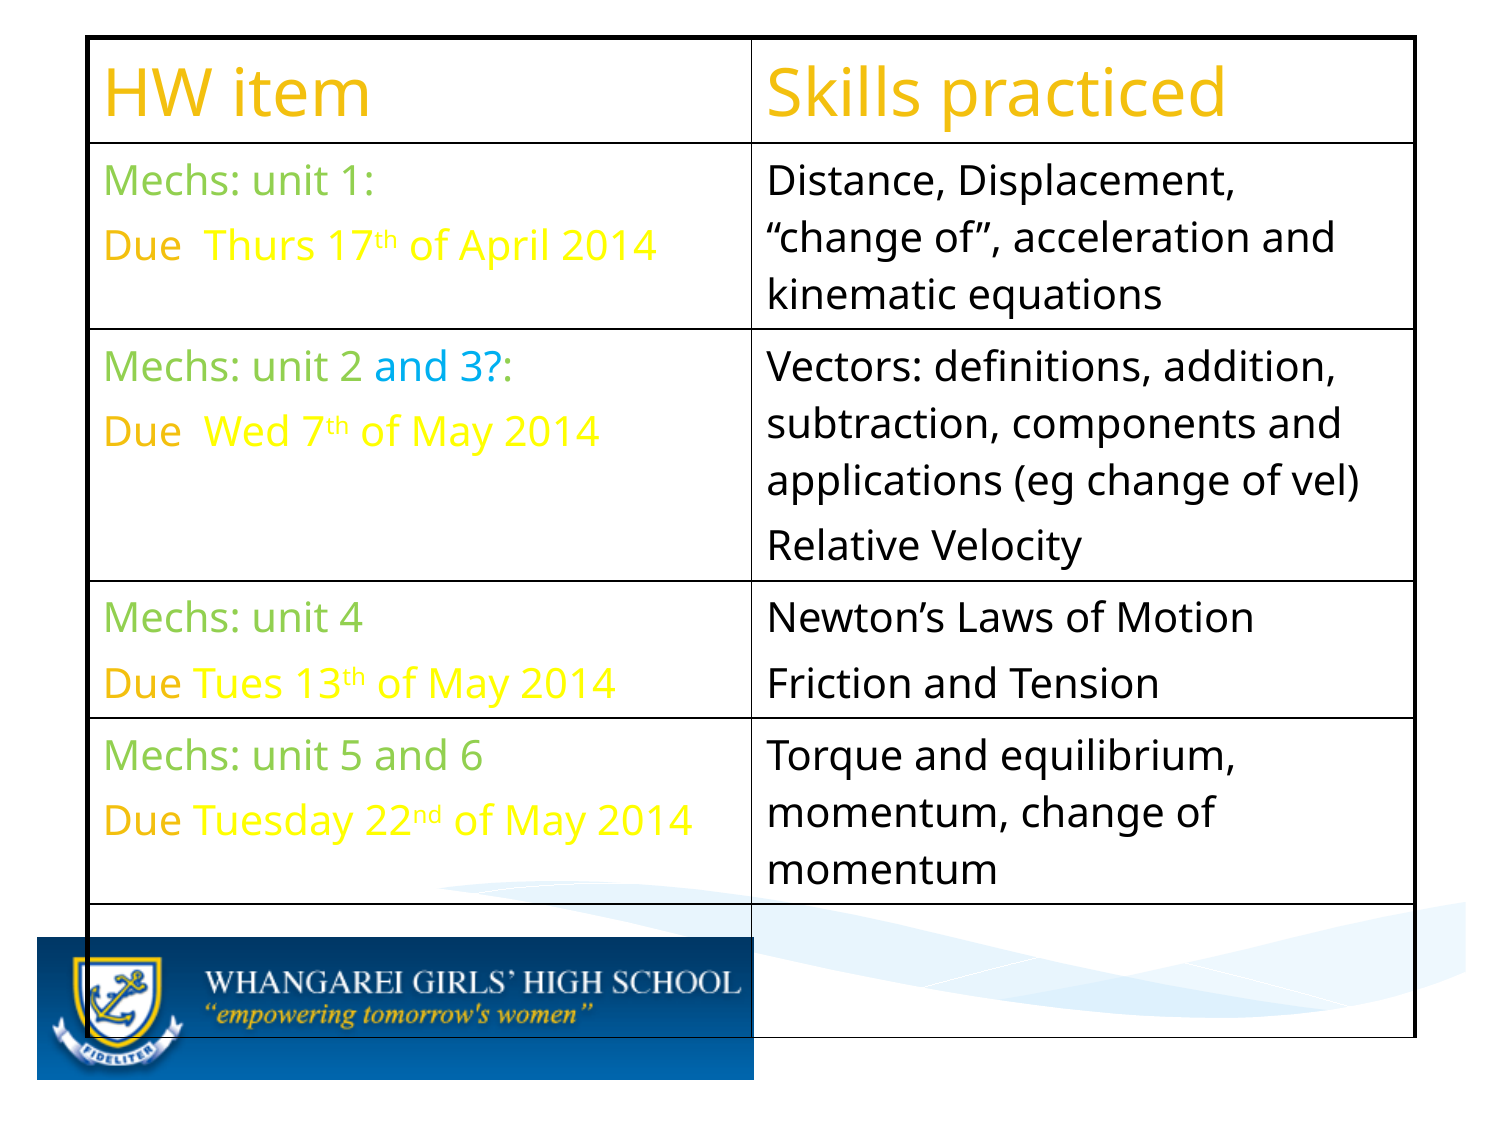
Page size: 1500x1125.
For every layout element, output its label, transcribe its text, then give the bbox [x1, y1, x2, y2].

table_cell Vectors: definitions, addition, subtraction, components and applications (eg change of vel) Relative Velocity [752, 330, 1413, 580]
table_cell Torque and equilibrium, momentum, change of momentum [752, 719, 1413, 903]
table_cell [752, 905, 1413, 1037]
picture [37, 937, 754, 1080]
table_cell [90, 905, 751, 935]
table_cell Mechs: unit 2 and 3?: Due Wed 7th of May 2014 [90, 330, 751, 580]
table_header Skills practiced [752, 40, 1413, 142]
table_cell Mechs: unit 5 and 6 Due Tuesday 22nd of May 2014 [90, 719, 751, 903]
table_cell Newton’s Laws of Motion Friction and Tension [752, 582, 1413, 717]
table_cell Mechs: unit 4 Due Tues 13th of May 2014 [90, 582, 751, 717]
table_cell Mechs: unit 1: Due Thurs 17th of April 2014 [90, 144, 751, 328]
table_header HW item [90, 40, 751, 142]
table_cell Distance, Displacement, “change of”, acceleration and kinematic equations [752, 144, 1413, 328]
